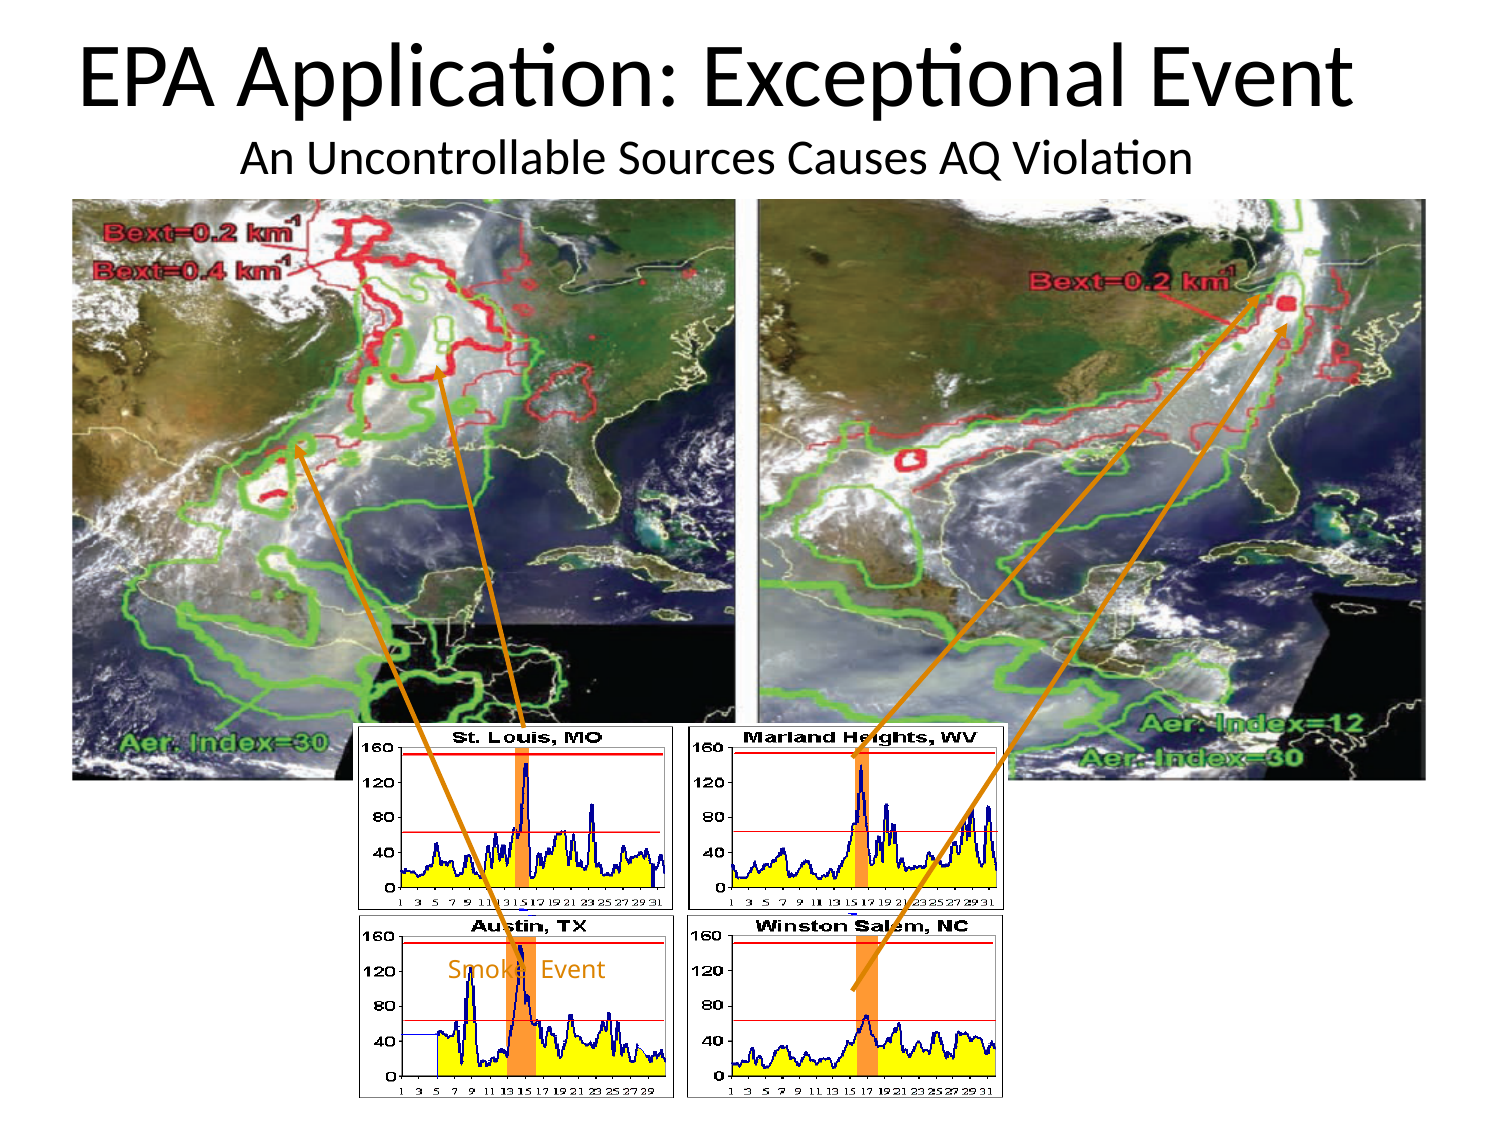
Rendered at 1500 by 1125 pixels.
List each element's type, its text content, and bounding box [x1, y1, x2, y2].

title EPA Application: Exceptional Event An Uncontrollable Sources Causes AQ Violation [0, 0, 1435, 199]
picture [58, 116, 1435, 1102]
